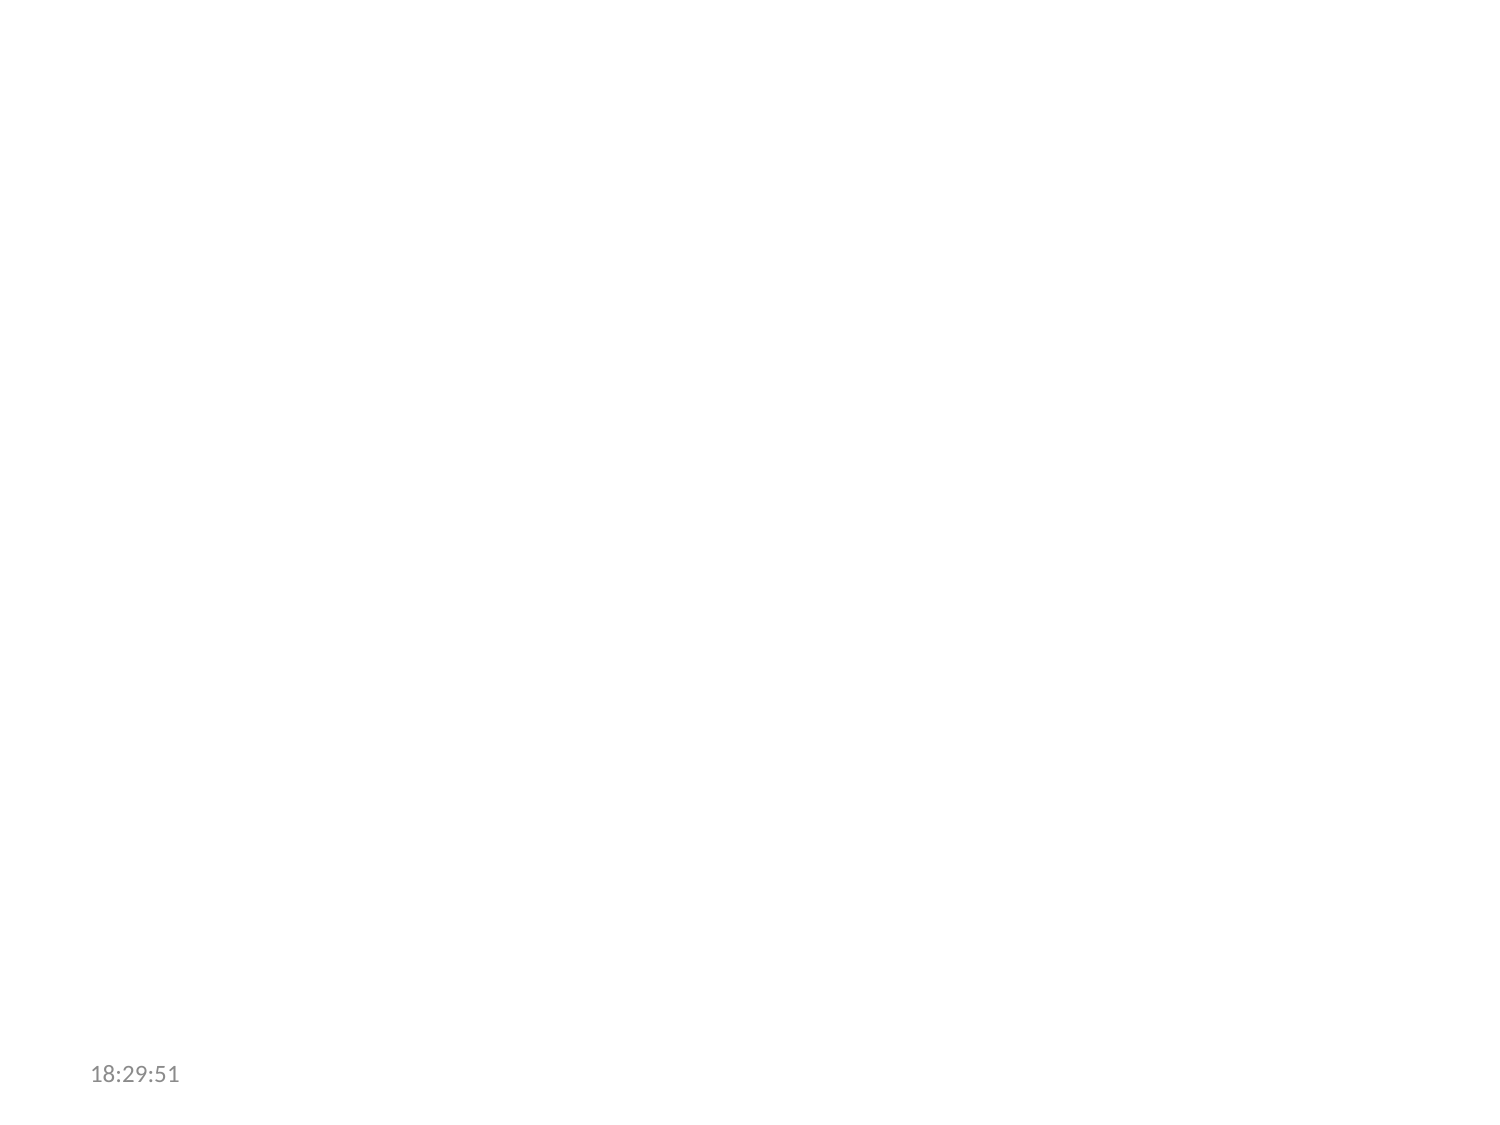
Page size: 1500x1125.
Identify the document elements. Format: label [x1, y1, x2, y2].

slide_number [75, 1042, 425, 1103]
